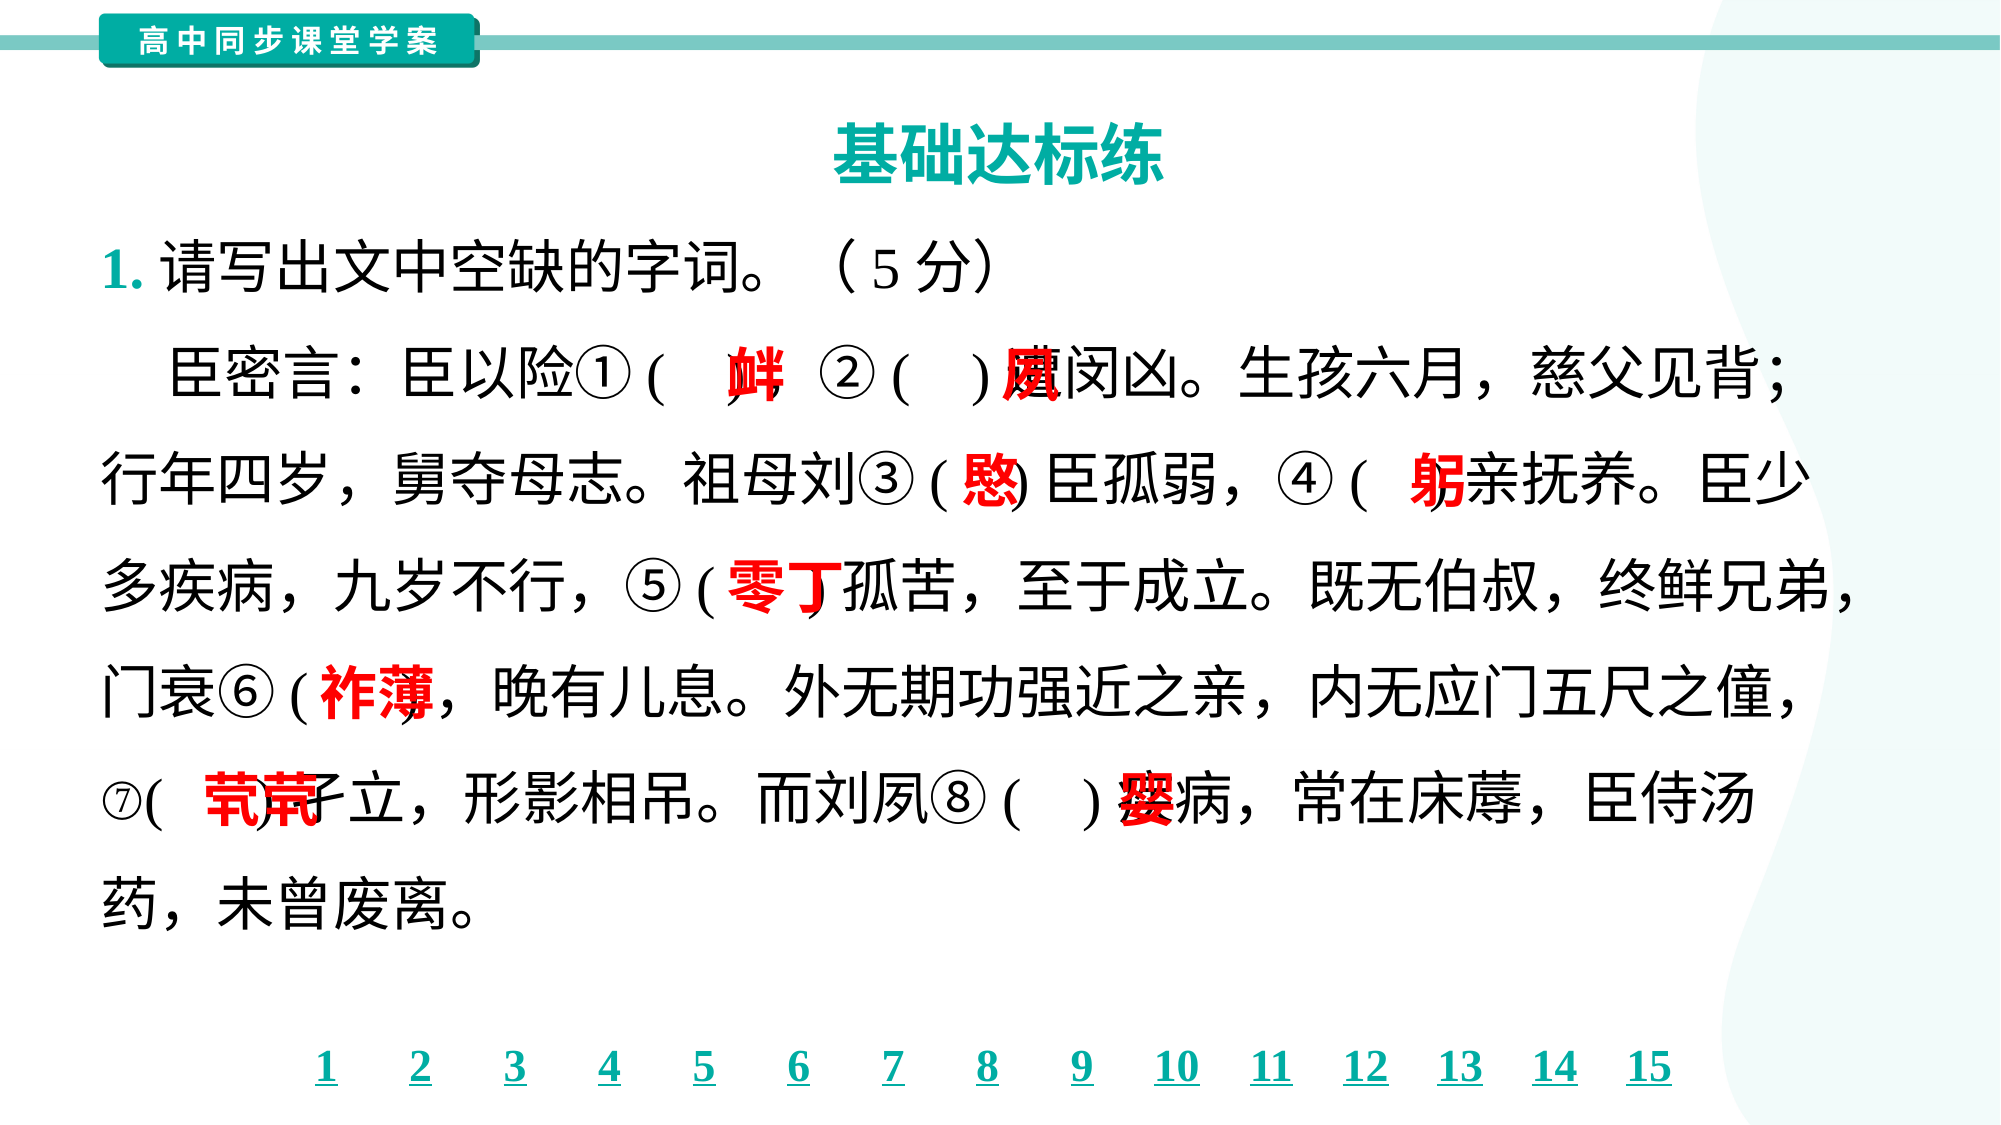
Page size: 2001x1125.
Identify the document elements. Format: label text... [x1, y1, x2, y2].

text_box 基础达标练 [100, 76, 1899, 193]
text_box 茕茕 [181, 726, 341, 821]
text_box 婴 [1096, 726, 1198, 821]
text_box 愍 [939, 407, 1041, 502]
text_box 1.请写出文中空缺的字词。（5分） 臣密言：臣以险①( )，②( )遭闵凶。生孩六月，慈父见背； 行年四岁，舅夺母志。祖母刘③( )臣孤弱，④( )亲抚养。臣少 多疾病，九岁不行，⑤( )孤苦，至于成立。既无伯叔，终鲜兄弟， 门衰⑥( )，晚有儿息。外无期功强近之亲，内无应门五尺之僮， ⑦( )孑立，形影相吊。而刘夙⑧( )疾病，常在床蓐，臣侍汤 药，未曾废离。 [100, 193, 1899, 938]
picture [0, 0, 2000, 1125]
text_box 夙 [979, 301, 1081, 396]
text_box 零丁 [706, 513, 866, 608]
text_box 躬 [1387, 407, 1489, 502]
text_box 衅 [706, 301, 808, 396]
text_box 祚薄 [298, 620, 458, 714]
